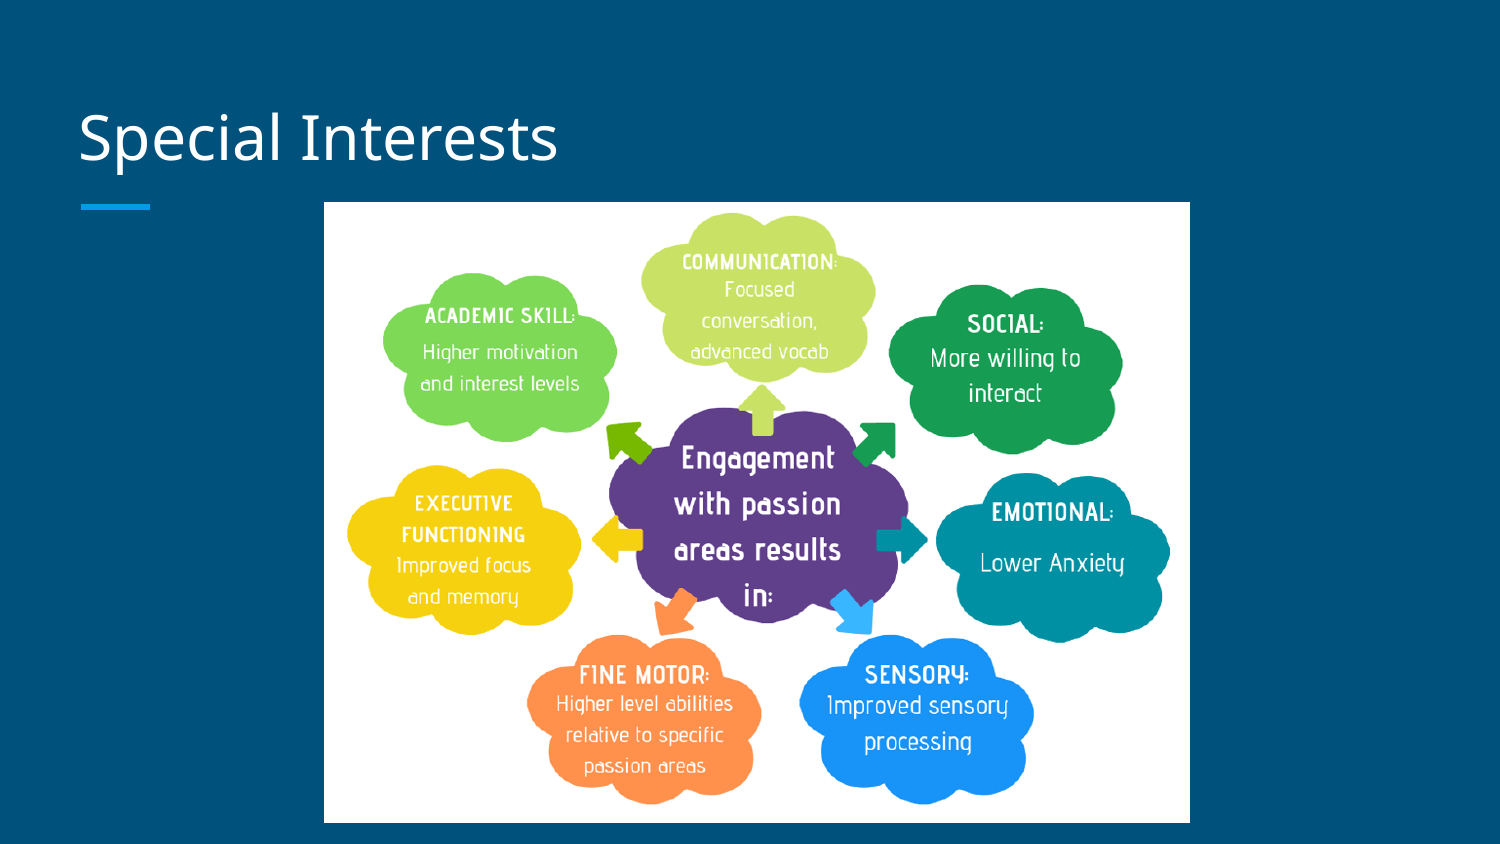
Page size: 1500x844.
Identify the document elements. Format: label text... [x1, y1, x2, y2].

picture [325, 203, 1189, 822]
title Special Interests [63, 75, 1437, 188]
